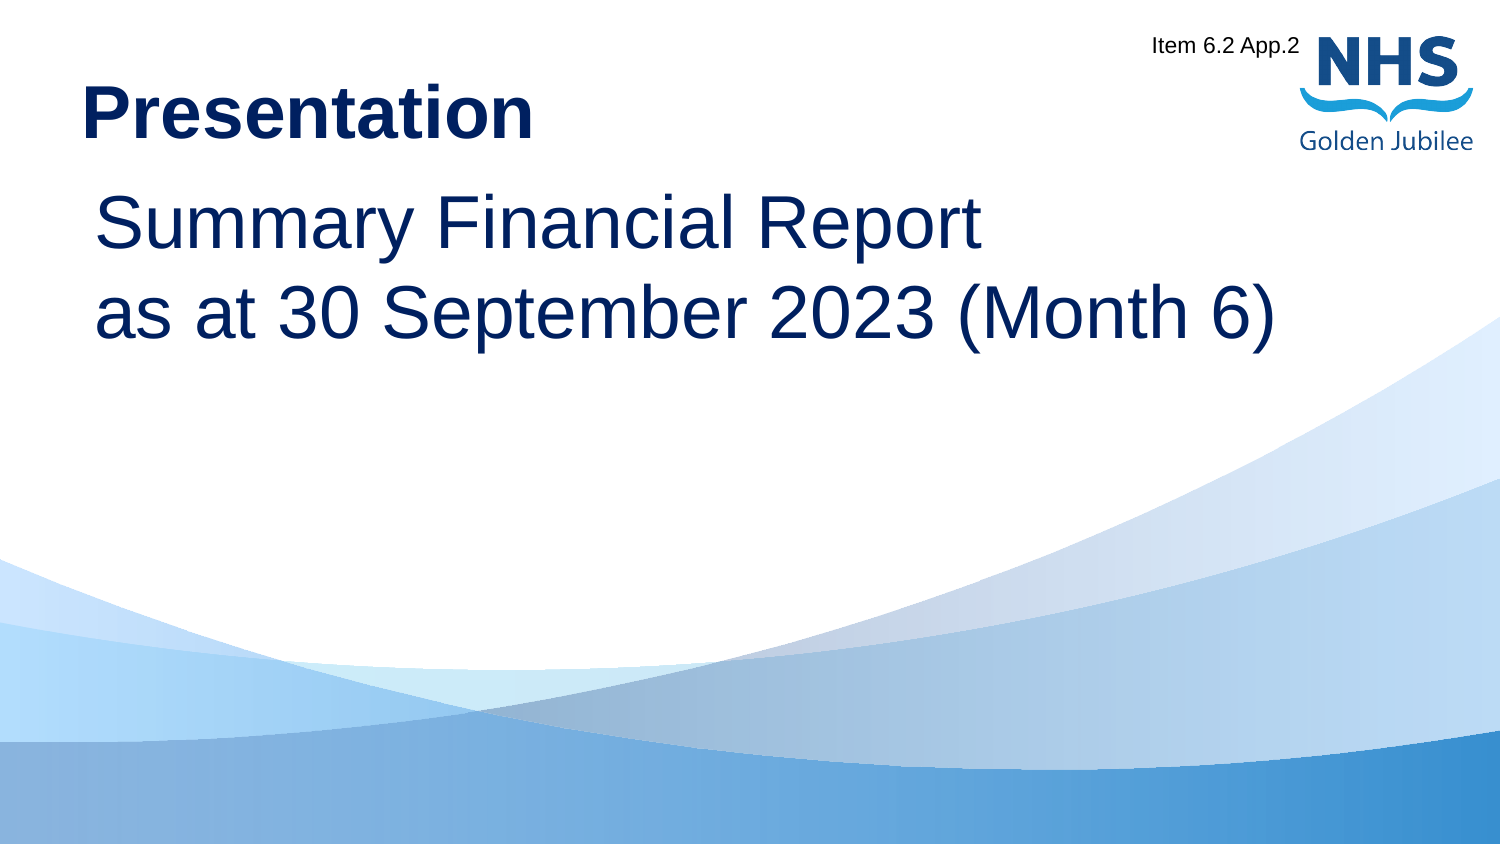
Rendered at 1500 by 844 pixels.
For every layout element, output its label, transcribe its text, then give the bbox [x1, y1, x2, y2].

picture [1299, 36, 1474, 157]
text_box Item 6.2 App.2 [1136, 22, 1469, 65]
title Presentation [81, 66, 1235, 173]
subtitle Summary Financial Report as at 30 September 2023 (Month 6) [81, 173, 1319, 453]
